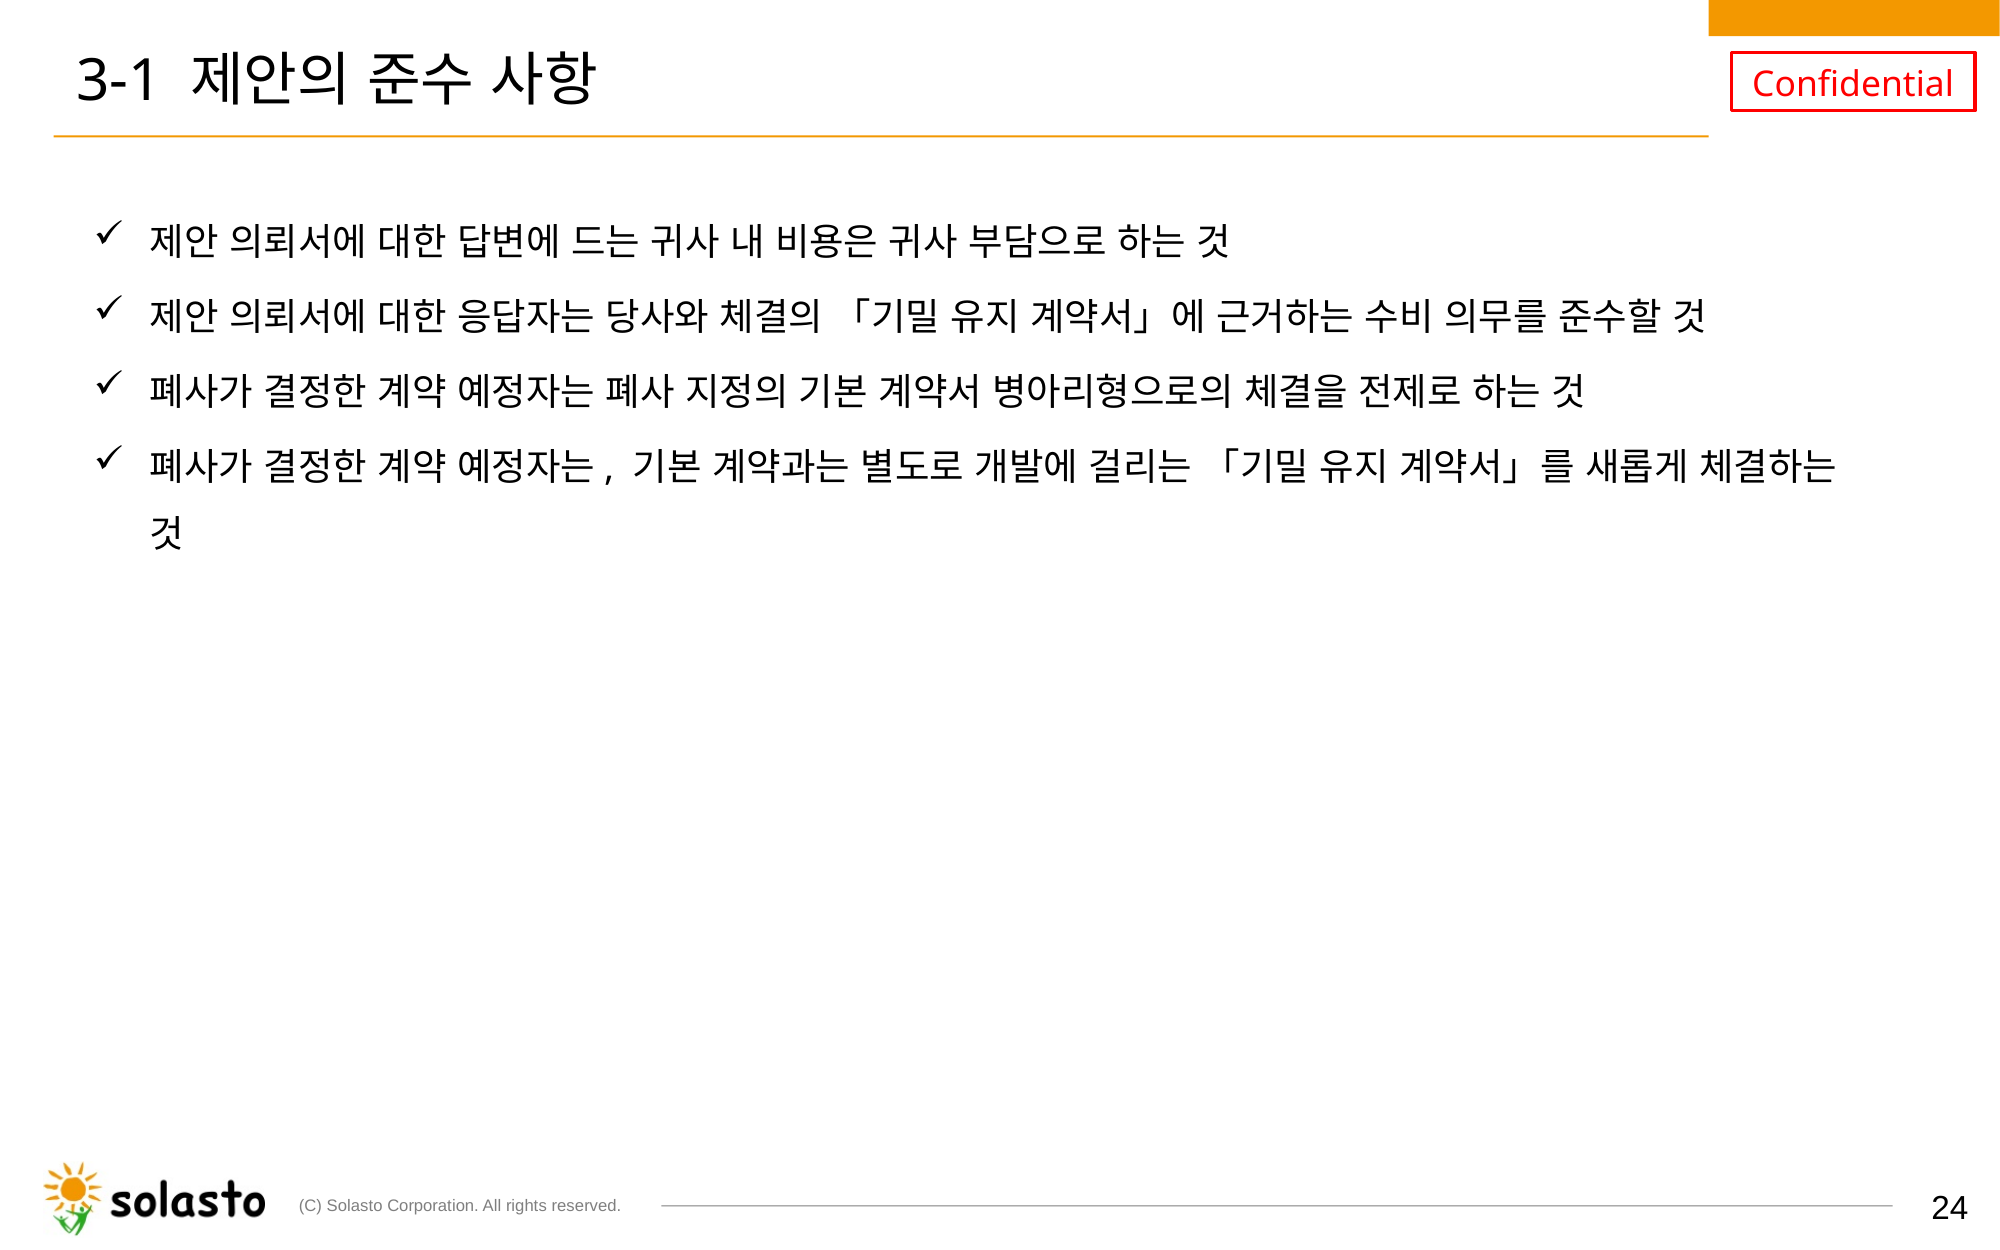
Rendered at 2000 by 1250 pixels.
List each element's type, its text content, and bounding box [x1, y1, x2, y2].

text_box 제안 의뢰서에 대한 답변에 드는 귀사 내 비용은 귀사 부담으로 하는 것 제안 의뢰서에 대한 응답자는 당사와 체결의 「기밀 유지 계약서」에 근거하는 수비 의무를 준수할 것 폐사가 결정한 계약 예정자는 폐사 지정의 기본 계약서 병아리형으로의 체결을 전제로 하는 것 폐사가 결정한 계약 예정자는, 기본 계약과는 별도로 개발에 걸리는 「기밀 유지 계약서」를 새롭게 체결하는 것 [78, 187, 1886, 1003]
picture [43, 1161, 265, 1238]
title 3-1​ 제안의 준수 사항 [61, 34, 1709, 121]
